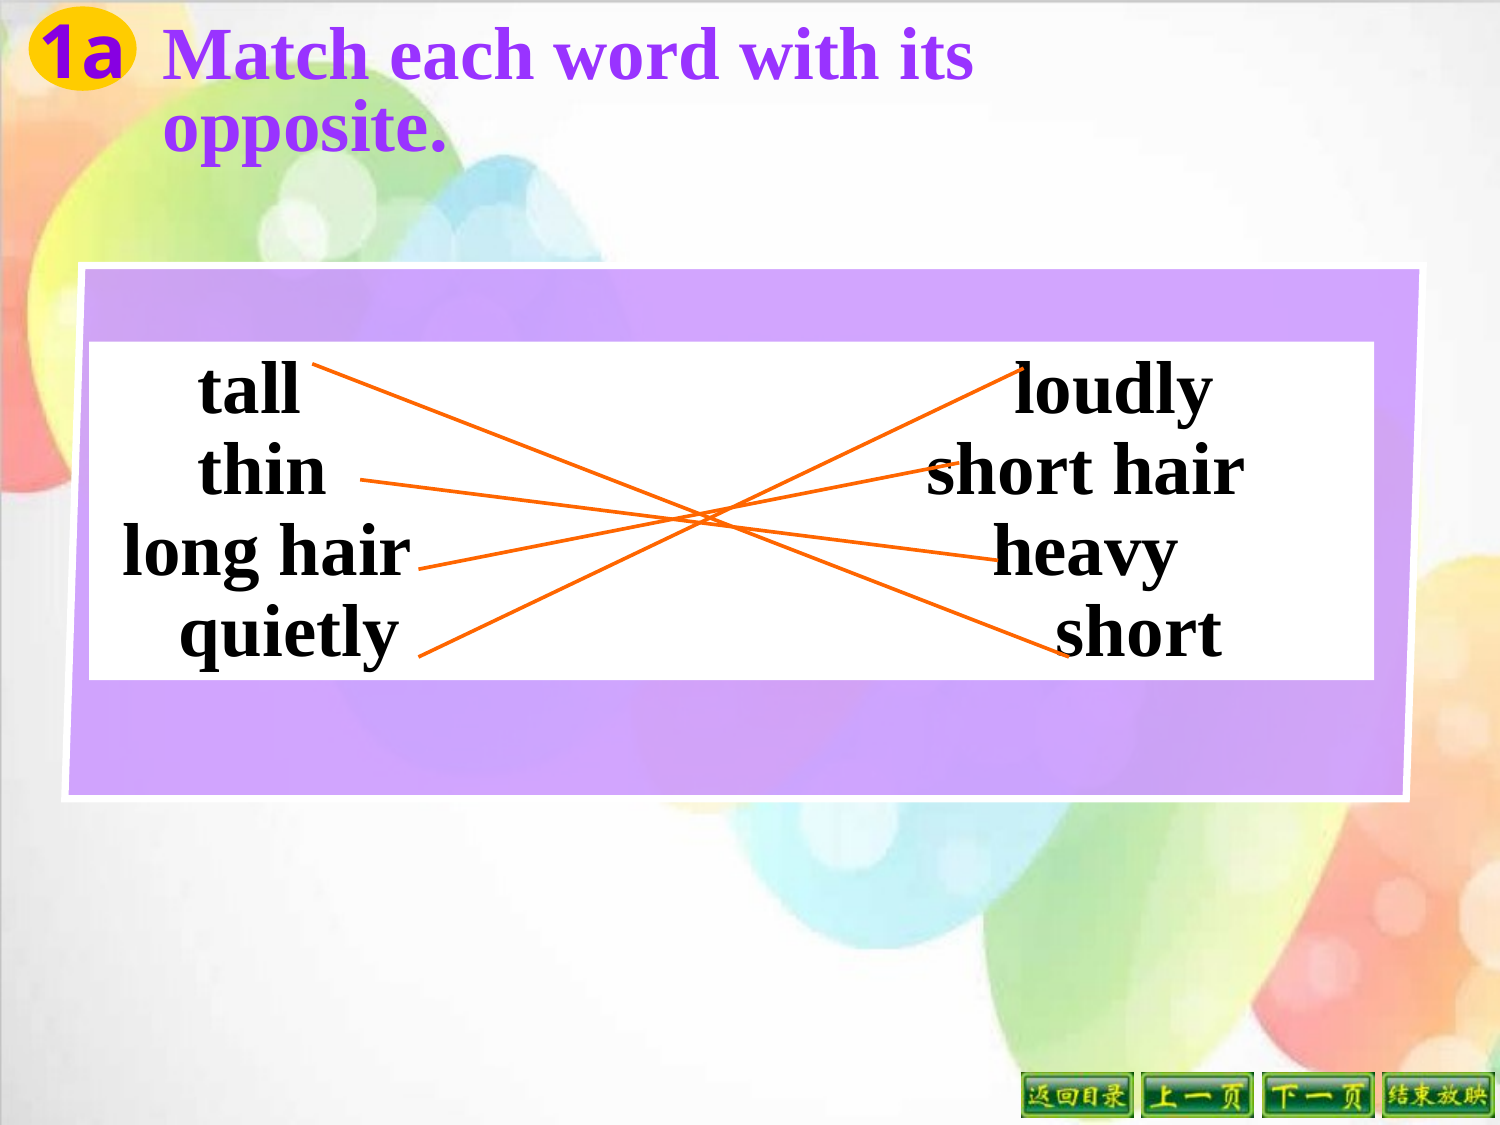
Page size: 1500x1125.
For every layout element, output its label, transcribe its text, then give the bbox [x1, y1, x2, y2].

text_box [64, 265, 1424, 799]
text_box 1a [29, 7, 136, 91]
picture [0, 0, 1500, 1125]
text_box Match each word with its opposite. [147, 14, 1294, 174]
